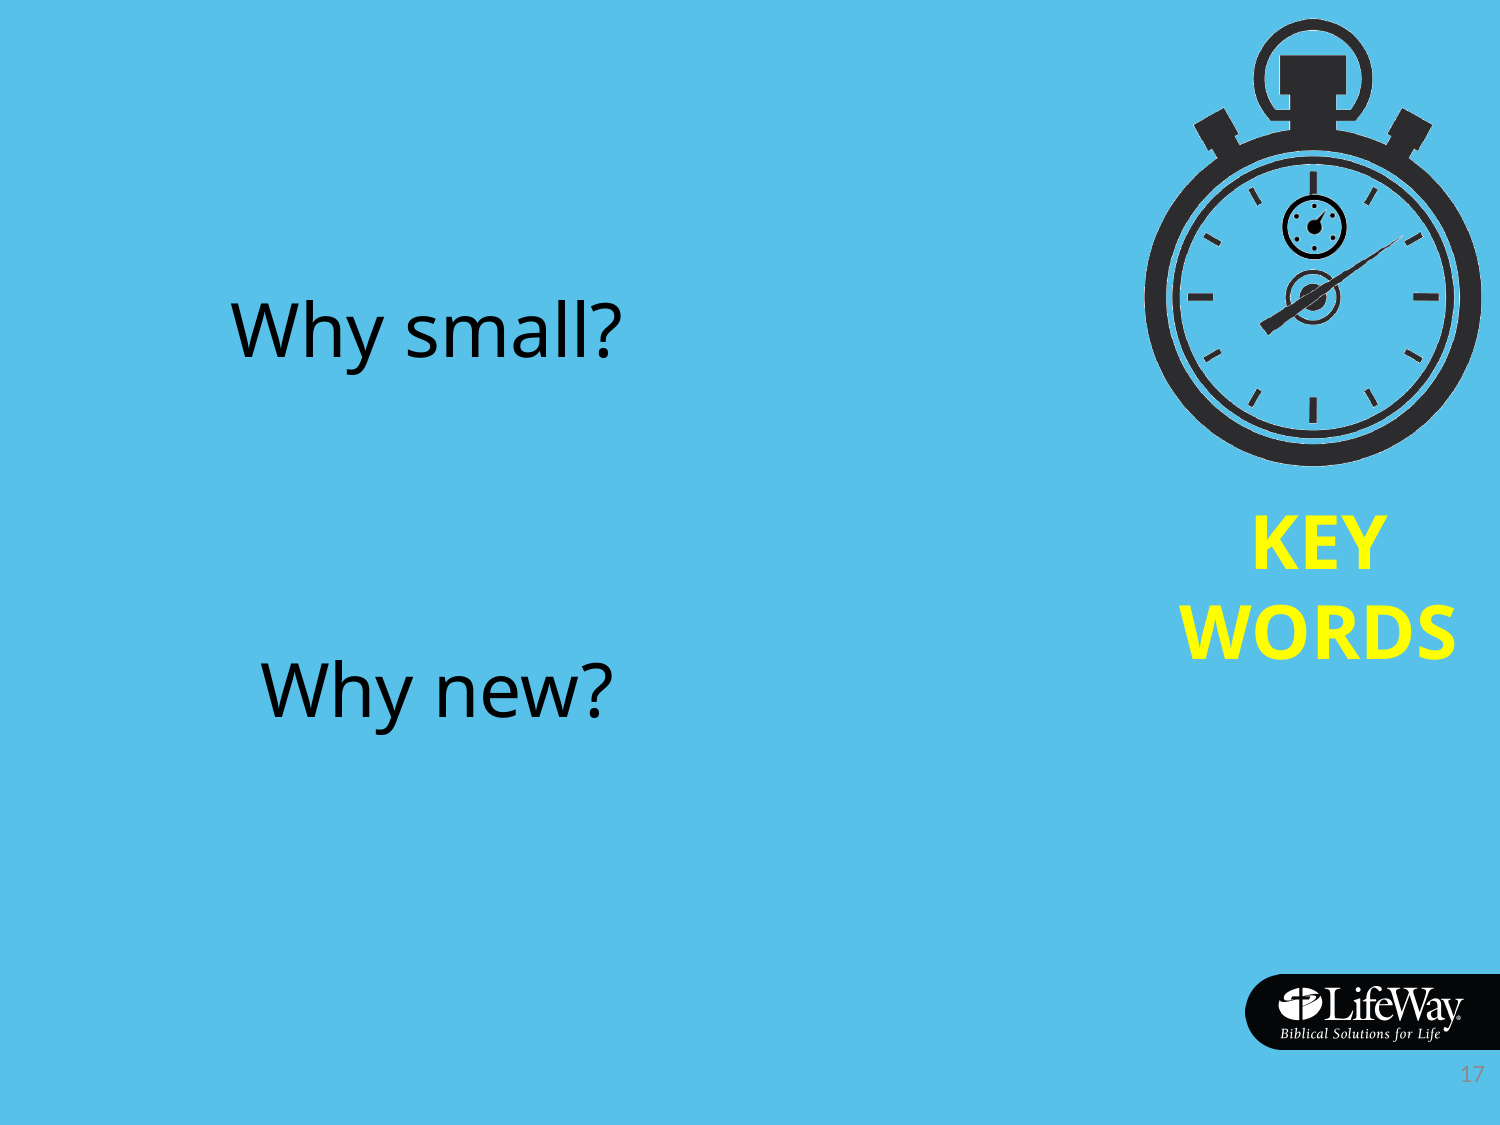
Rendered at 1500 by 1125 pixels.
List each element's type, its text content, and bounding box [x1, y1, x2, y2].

picture [1245, 974, 1500, 1051]
text_box Why small? Why new? [215, 274, 678, 740]
slide_number 17 [1149, 1042, 1500, 1103]
text_box KEY WORDS [1137, 487, 1500, 683]
picture [1124, 0, 1500, 476]
